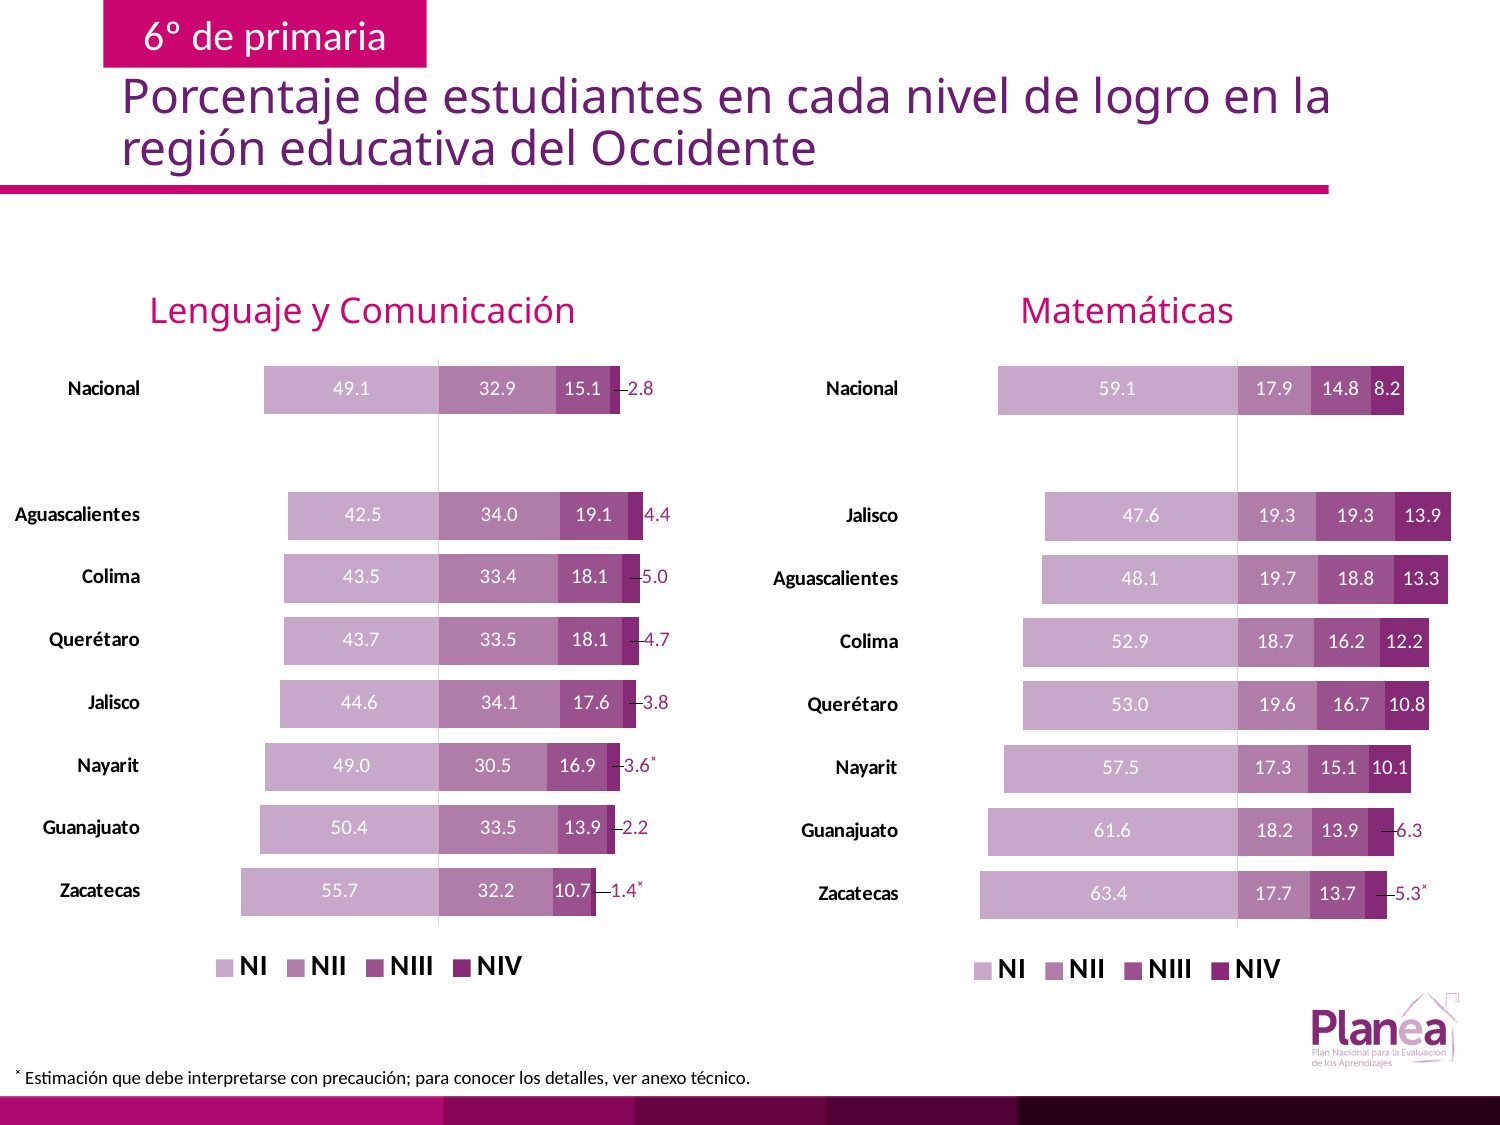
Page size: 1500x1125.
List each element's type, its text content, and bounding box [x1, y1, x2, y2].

chart [758, 345, 1497, 993]
chart [0, 346, 739, 989]
picture [1312, 993, 1462, 1068]
text_box Matemáticas [981, 280, 1274, 338]
text_box Lenguaje y Comunicación [132, 280, 594, 338]
picture [0, 1096, 1500, 1125]
text_box [0, 184, 1330, 195]
text_box ˟ Estimación que debe interpretarse con precaución; para conocer los detalles, ver anexo técnico. [0, 1058, 834, 1096]
title Porcentaje de estudiantes en cada nivel de logro en la región educativa del Occidente [106, 65, 1400, 186]
